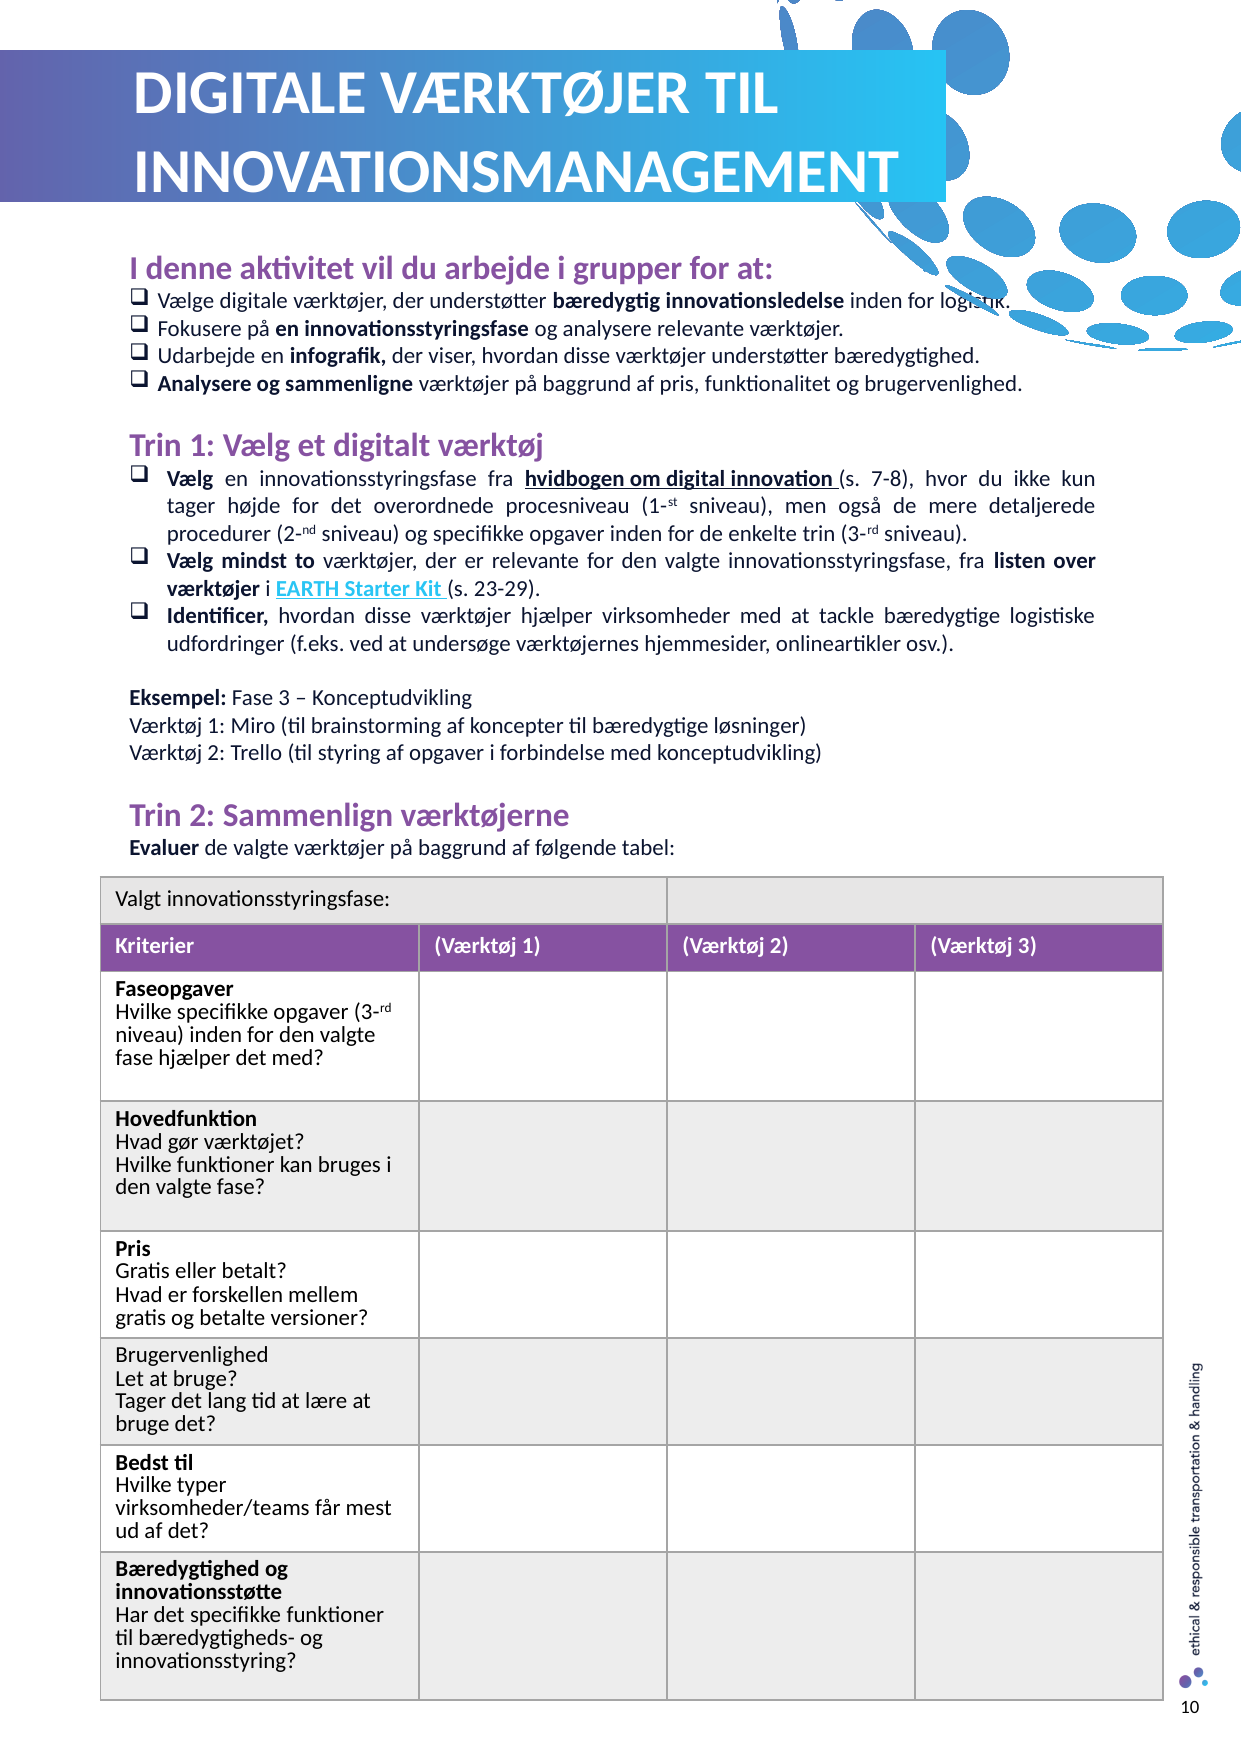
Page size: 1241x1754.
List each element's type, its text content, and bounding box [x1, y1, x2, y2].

table_cell Kriterier [101, 925, 418, 971]
text_box [1059, 203, 1137, 263]
table_cell (Værktøj 1) [420, 925, 666, 971]
table_cell Pris Gratis eller betalt? Hvad er forskellen mellem gratis og betalte versioner? [101, 1232, 418, 1337]
table_cell [668, 1102, 914, 1230]
table_cell [916, 1102, 1162, 1230]
table_cell [420, 972, 666, 1100]
text_box [888, 202, 949, 243]
text_box [1009, 310, 1069, 336]
table_cell Bæredygtighed og innovationsstøtte Har det specifikke funktioner til bæredygtigheds- og innovationsstyring? [101, 1553, 418, 1699]
table_cell [420, 1446, 666, 1551]
table_cell Brugervenlighed Let at bruge? Tager det lang tid at lære at bruge det? [101, 1339, 418, 1444]
text_box [963, 196, 1036, 257]
text_box [1121, 276, 1188, 316]
table_cell Hovedfunktion Hvad gør værktøjet? Hvilke funktioner kan bruges i den valgte fase? [101, 1102, 418, 1230]
table_cell [668, 1446, 914, 1551]
text_box [855, 202, 939, 276]
text_box [1213, 340, 1241, 348]
table_cell [420, 1232, 666, 1337]
table_cell [420, 1553, 666, 1699]
text_box [852, 9, 913, 50]
table_header Valgt innovationsstyringsfase: [101, 878, 666, 923]
text_box [1026, 270, 1094, 312]
table_cell [668, 1339, 914, 1444]
table_cell Faseopgaver Hvilke specifikke opgaver (3-rd niveau) inden for den valgte fase hjælper det med? [101, 972, 418, 1100]
text_box [945, 285, 999, 316]
table_cell [916, 1553, 1162, 1699]
table_cell [668, 1232, 914, 1337]
table_cell Bedst til Hvilke typer virksomheder/teams får mest ud af det? [101, 1446, 418, 1551]
slide_number 10 [1153, 1676, 1215, 1736]
table_cell [916, 1339, 1162, 1444]
text_box [1221, 112, 1241, 172]
table_cell [916, 1446, 1162, 1551]
text_box [932, 10, 1010, 95]
text_box [788, 0, 800, 4]
text_box [1167, 200, 1240, 258]
picture [1179, 1357, 1217, 1680]
text_box [946, 256, 1008, 299]
text_box [779, 6, 799, 50]
table_cell (Værktøj 3) [916, 925, 1162, 971]
text_box [1065, 339, 1117, 349]
table_cell [916, 972, 1162, 1100]
list I denne aktivitet vil du arbejde i grupper for at: Vælge digitale værktøjer, der understøtter bæredygtig innovationsledelse inden for logistik. Fokusere på en innovationsstyringsfase og analysere relevante værktøjer. Udarbejde en infografik, der viser, hvordan disse værktøjer understøtter bæredygtighed. Analysere og sammenligne værktøjer på baggrund af pris, funktionalitet og brugervenlighed. Trin 1: Vælg et digitalt værktøj Vælg en innovationsstyringsfase fra hvidbogen om digital innovation (s. 7-8), hvor du ikke kun tager højde for det overordnede procesniveau (1-st sniveau), men også de mere detaljerede procedurer (2-nd sniveau) og specifikke opgaver inden for de enkelte trin (3-rd sniveau). Vælg mindst to værktøjer, der er relevante for den valgte innovationsstyringsfase, fra listen over værktøjer i EARTH Starter Kit (s. 23-29). Identificer, hvordan disse værktøjer hjælper virksomheder med at tackle bæredygtige logistiske udfordringer (f.eks. ved at undersøge værktøjernes hjemmesider, onlineartikler osv.). Eksempel: Fase 3 – Konceptudvikling Værktøj 1: Miro (til brainstorming af koncepter til bæredygtige løsninger) Værktøj 2: Trello (til styring af opgaver i forbindelse med konceptudvikling) Trin 2: Sammenlign værktøjerne Evaluer de valgte værktøjer på baggrund af følgende tabel: [114, 238, 1112, 660]
text_box [1220, 270, 1241, 306]
table_cell (Værktøj 2) [668, 925, 914, 971]
text_box [1174, 321, 1233, 343]
table_cell [420, 1102, 666, 1230]
list DIGITALE VÆRKTØJER TIL INNOVATIONSMANAGEMENT [0, 50, 946, 202]
table_cell [916, 1232, 1162, 1337]
text_box [1086, 323, 1149, 345]
table_cell [668, 1553, 914, 1699]
table_header [668, 878, 1162, 923]
table_cell [668, 972, 914, 1100]
table_cell [420, 1339, 666, 1444]
text_box [946, 114, 970, 181]
